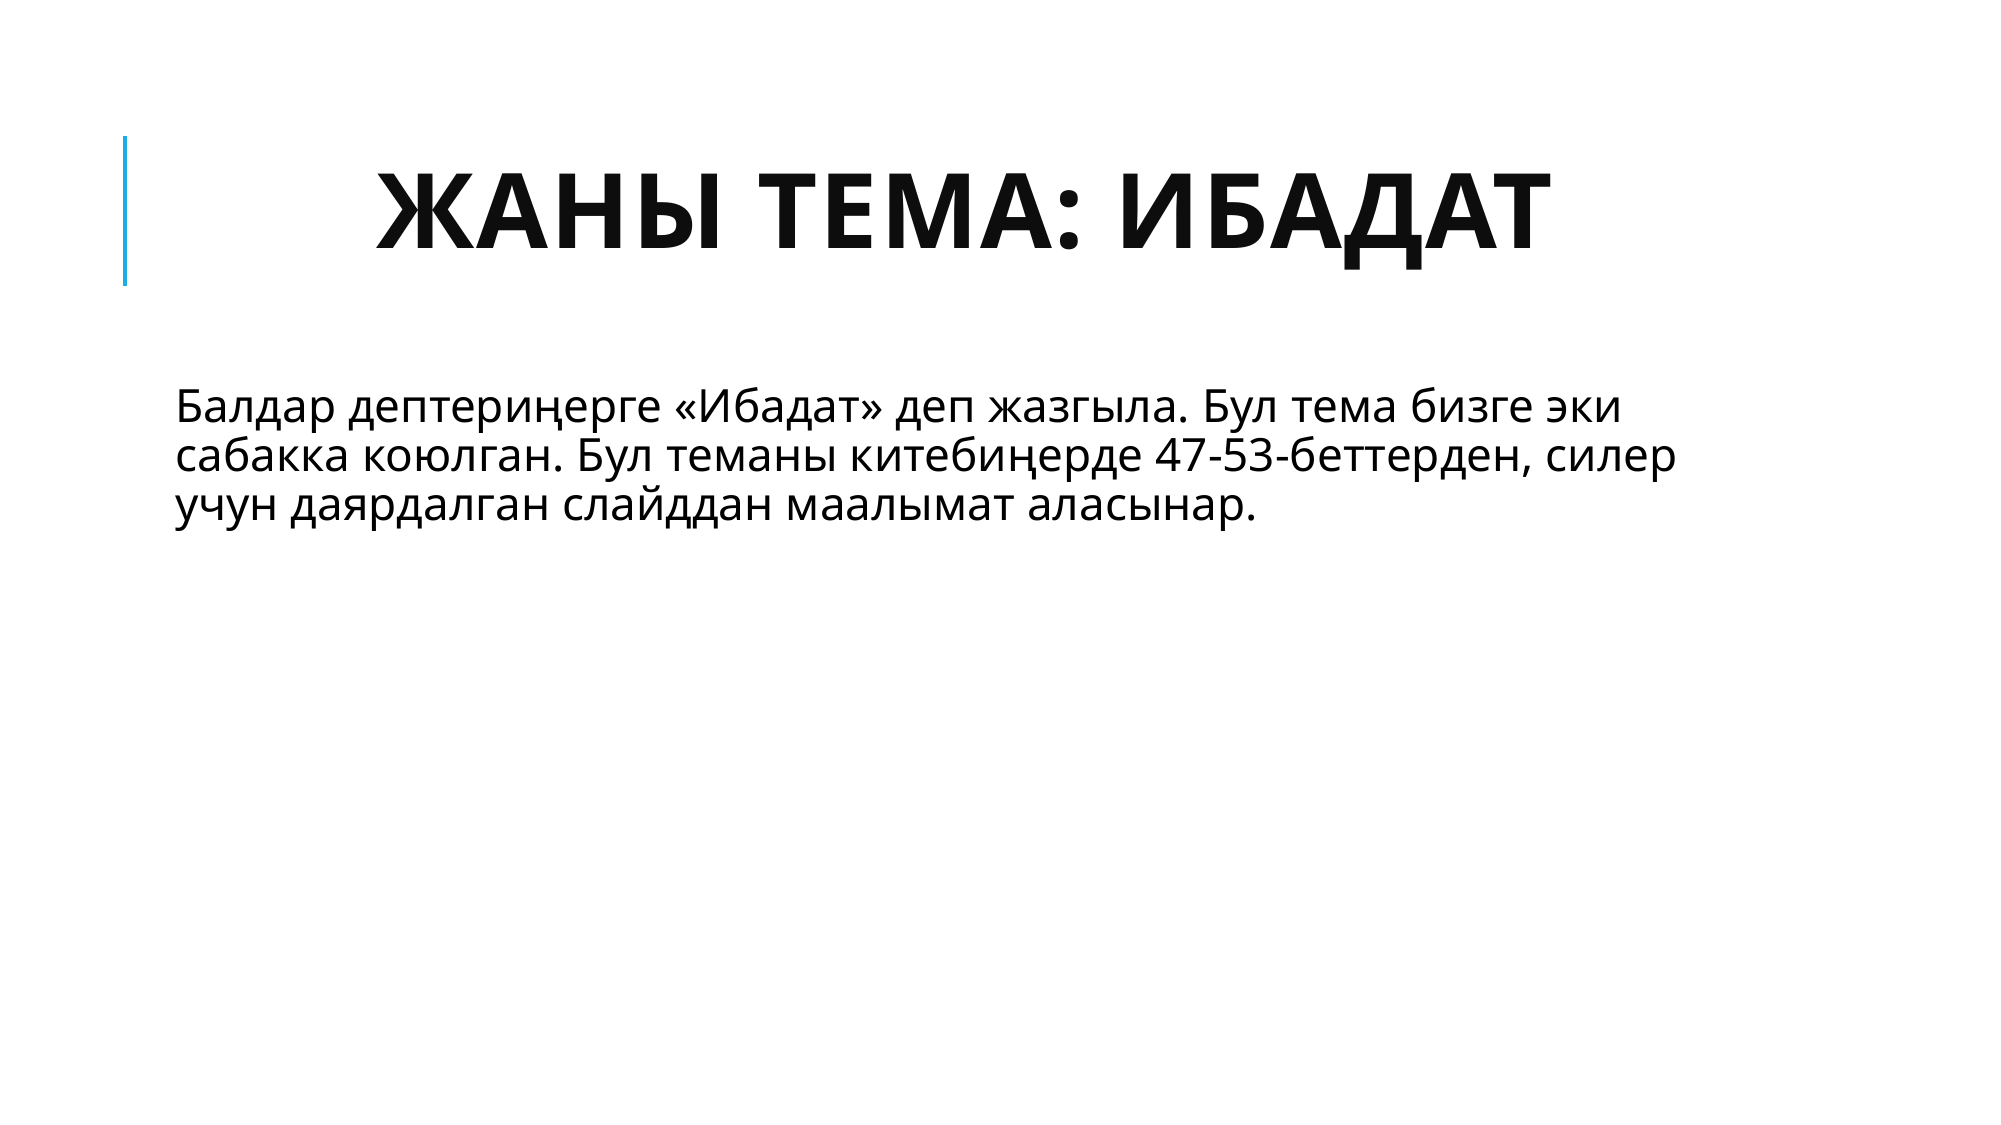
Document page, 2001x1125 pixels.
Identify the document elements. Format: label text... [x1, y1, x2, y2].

title ЖАНЫ ТЕМА: ИБАДАТ [168, 96, 1763, 342]
list Балдар дептериңерге «Ибадат» деп жазгыла. Бул тема бизге эки сабакка коюлган. Бул теманы китебиңерде 47-53-беттерден, силер учун даярдалган слайддан маалымат аласынар. [168, 375, 1763, 1035]
